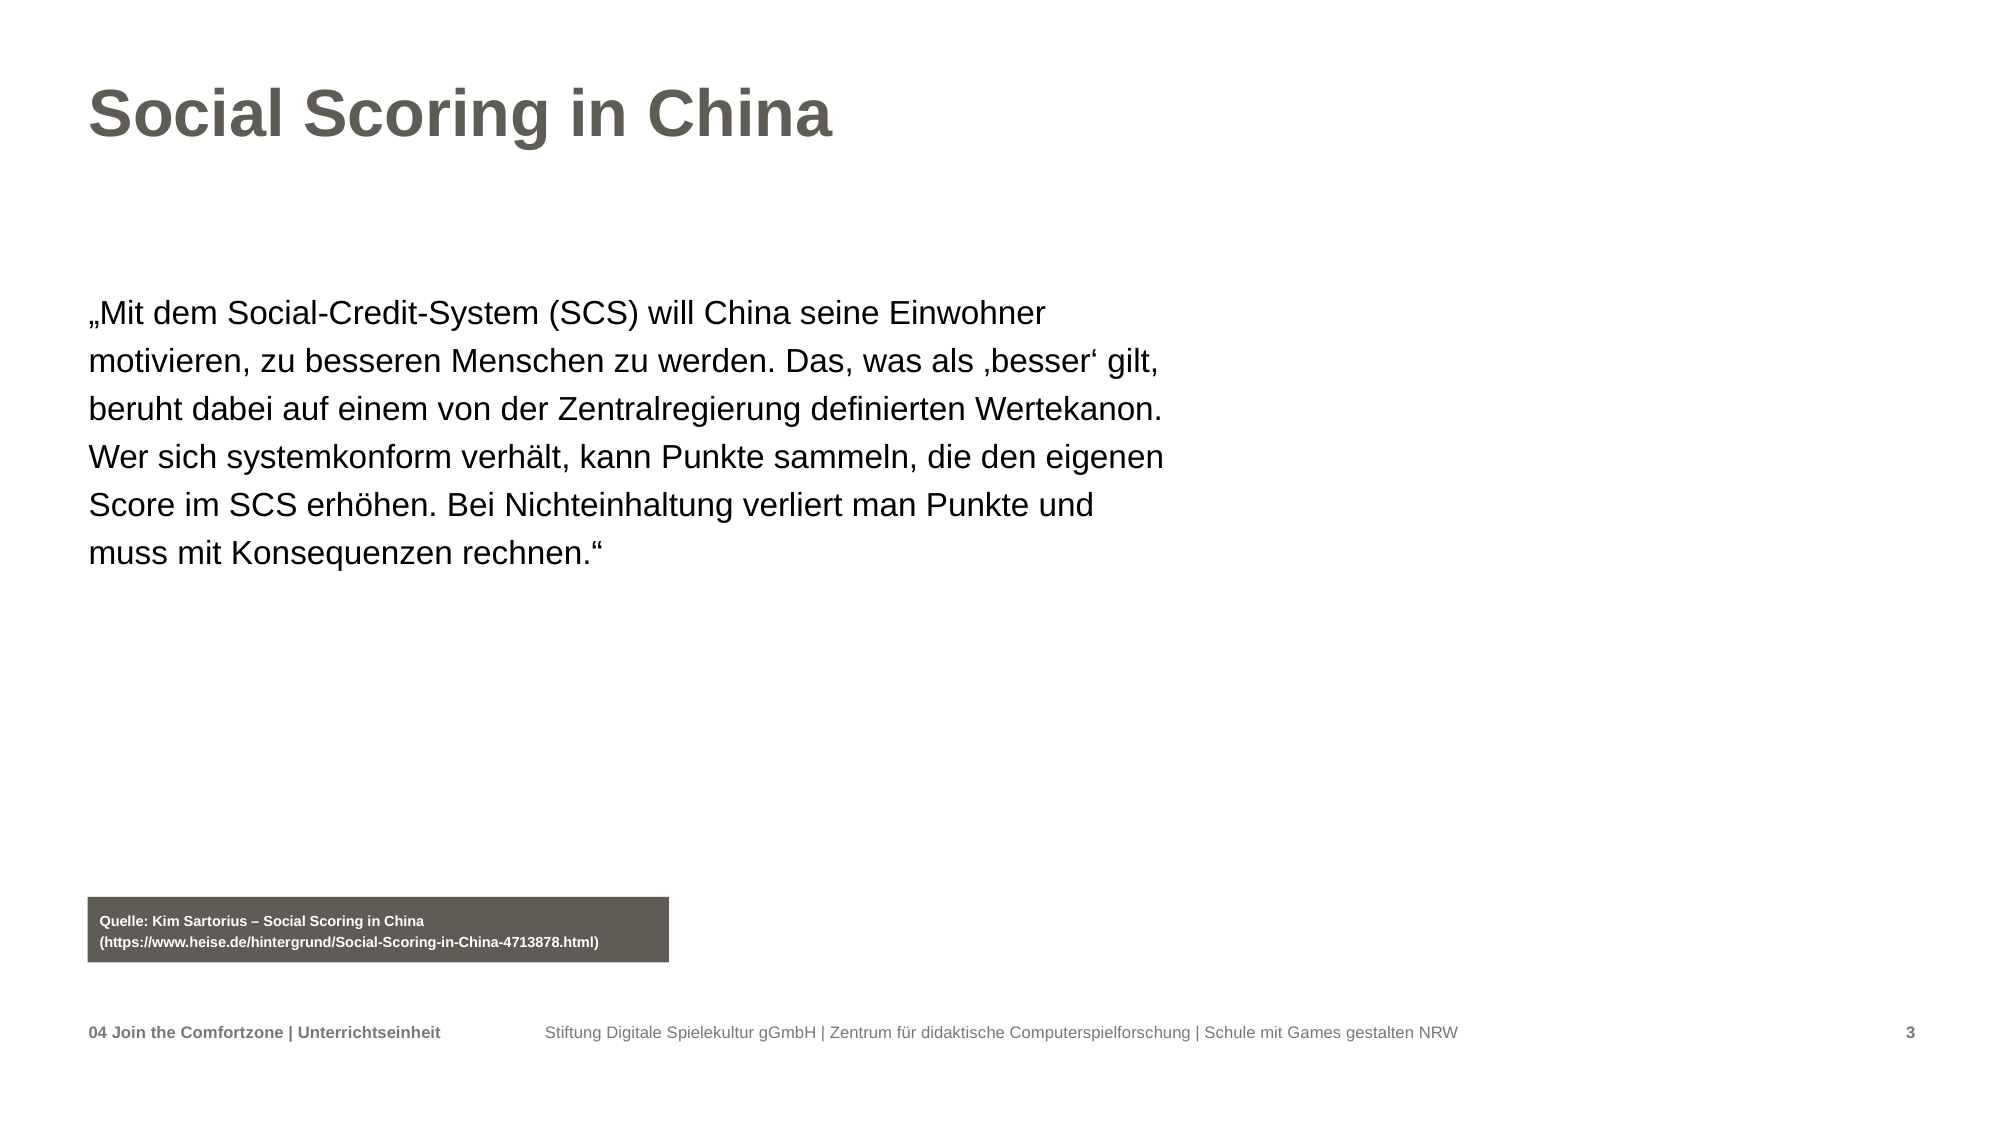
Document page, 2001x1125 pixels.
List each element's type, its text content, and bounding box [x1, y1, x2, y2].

title Social Scoring in China [88, 79, 1916, 227]
footer 04 Join the Comfortzone | Unterrichtseinheit [88, 1021, 473, 1081]
text_box Quelle: Kim Sartorius – Social Scoring in China (https://www.heise.de/hintergrund/Social-Scoring-in-China-4713878.html) [87, 896, 669, 963]
slide_number 3 [1820, 1021, 1916, 1081]
list „Mit dem Social-Credit-System (SCS) will China seine Einwohner motivieren, zu besseren Menschen zu werden. Das, was als ‚besser‘ gilt, beruht dabei auf einem von der Zentralregierung definierten Wertekanon. Wer sich systemkonform verhält, kann Punkte sammeln, die den eigenen Score im SCS erhöhen. Bei Nichteinhaltung verliert man Punkte und muss mit Konsequenzen rechnen.“ [88, 283, 1197, 963]
